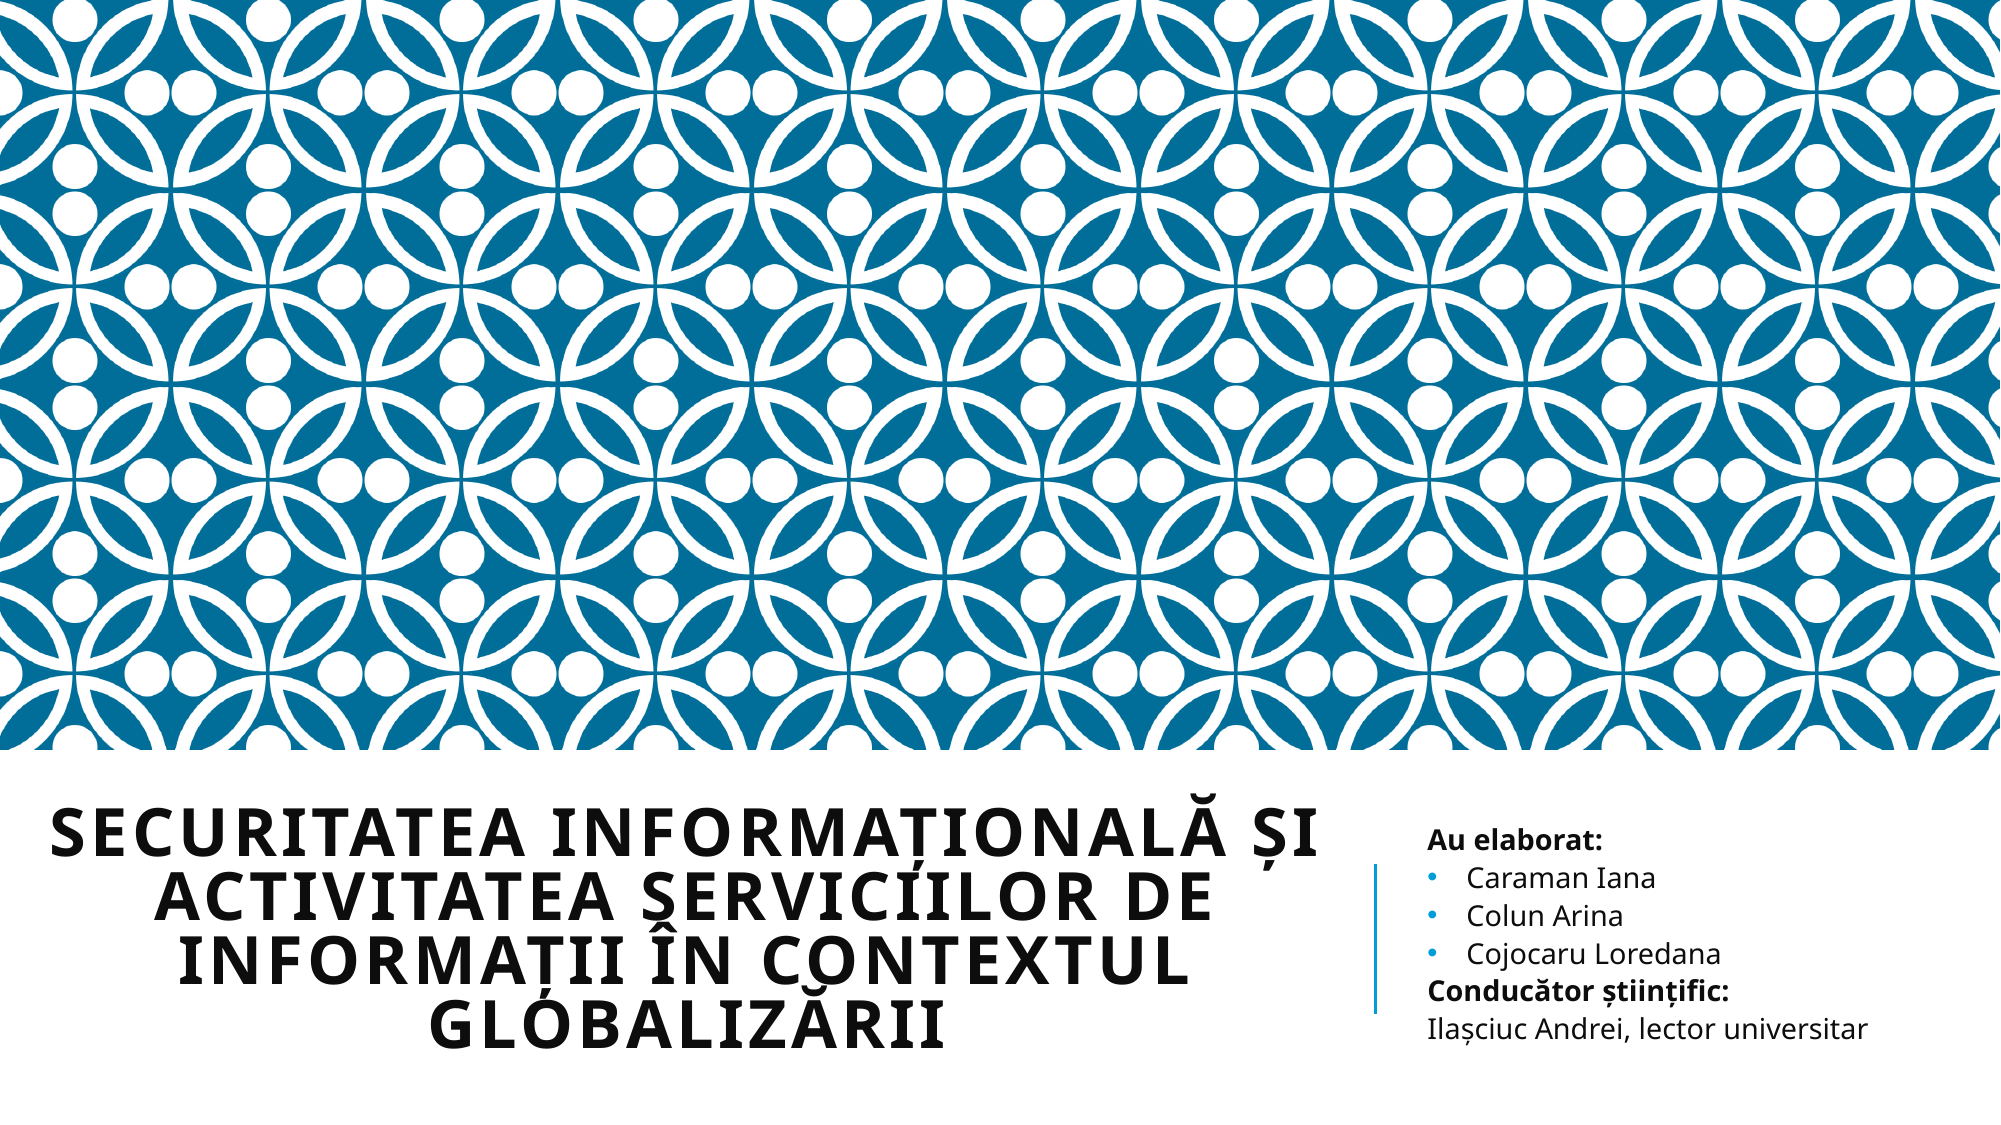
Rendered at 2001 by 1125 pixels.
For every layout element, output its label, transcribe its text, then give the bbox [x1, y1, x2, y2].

title SECURITATEA INFORMAȚIONALĂ ȘI ACTIVITATEA SERVICIILOR DE INFORMAȚII ÎN CONTEXTUL GLOBALIZĂRII [0, 813, 1374, 1054]
subtitle Au elaborat: Caraman Iana Colun Arina Cojocaru Loredana Conducător științific: Ilașciuc Andrei, lector universitar [1412, 813, 1938, 1054]
